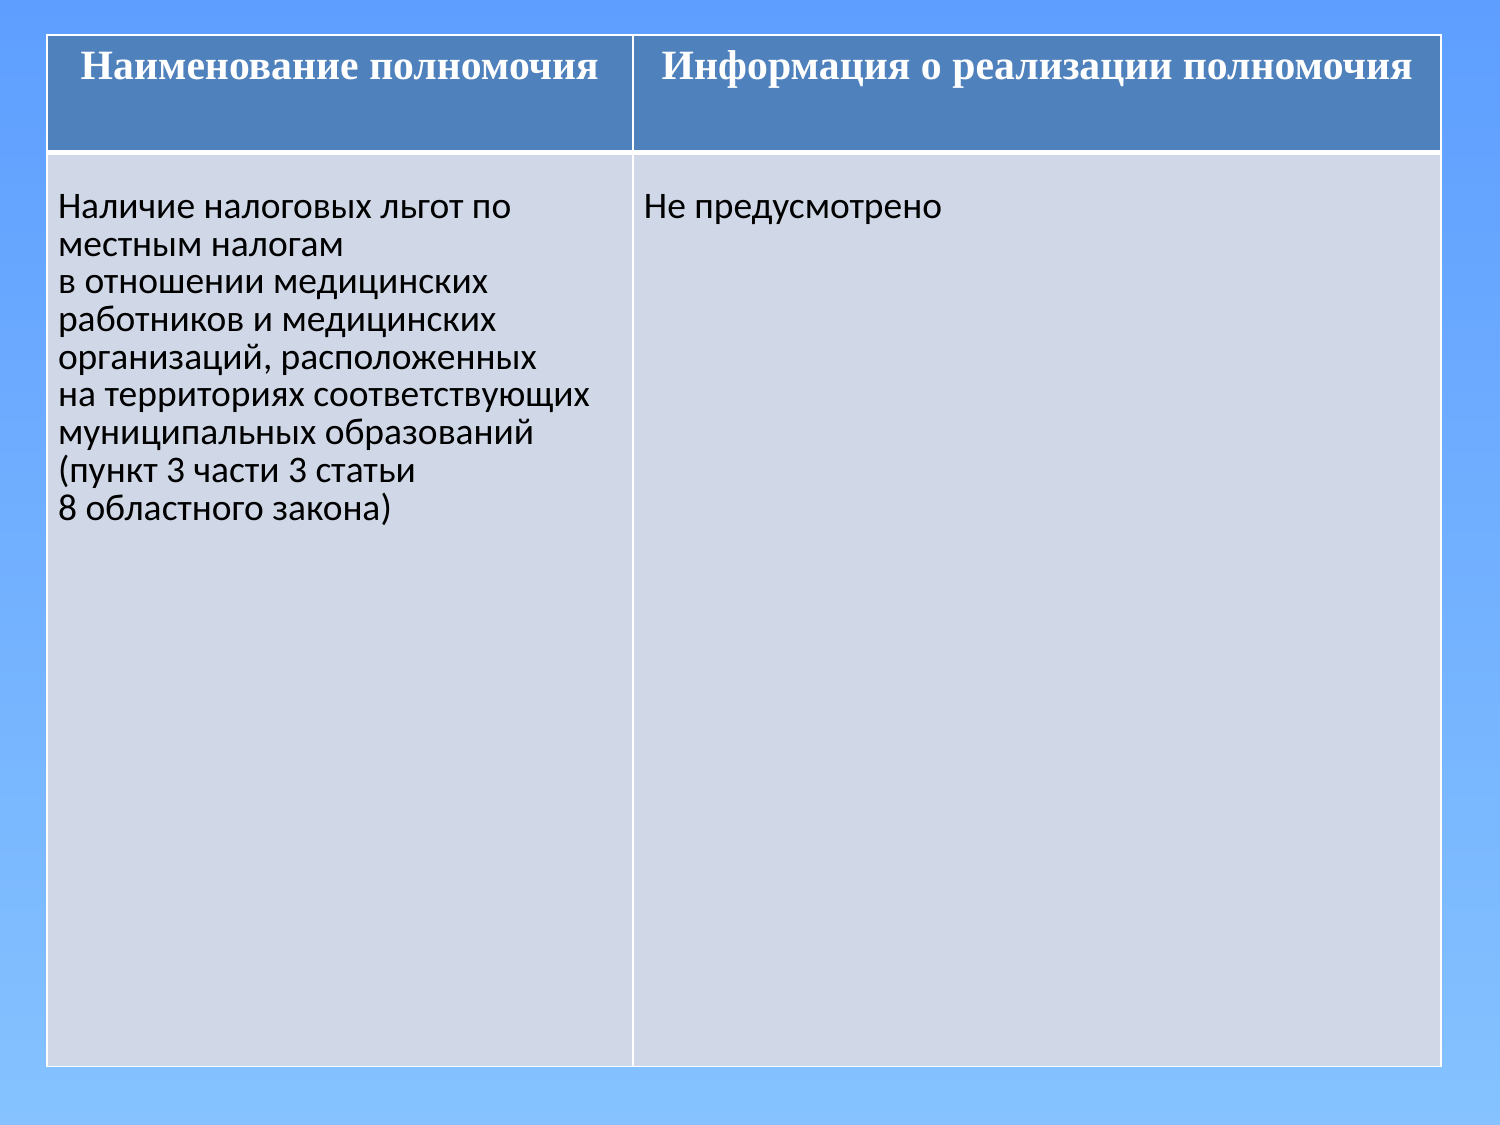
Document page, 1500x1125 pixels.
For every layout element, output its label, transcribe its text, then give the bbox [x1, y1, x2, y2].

table_header Наименование полномочия [48, 36, 632, 150]
table_cell Наличие налоговых льгот по местным налогам в отношении медицинских работников и медицинских организаций, расположенных на территориях соответствующих муниципальных образований (пункт 3 части 3 статьи 8 областного закона) [48, 155, 632, 1066]
table_header Информация о реализации полномочия [634, 36, 1440, 150]
table_cell Не предусмотрено [634, 155, 1440, 1066]
